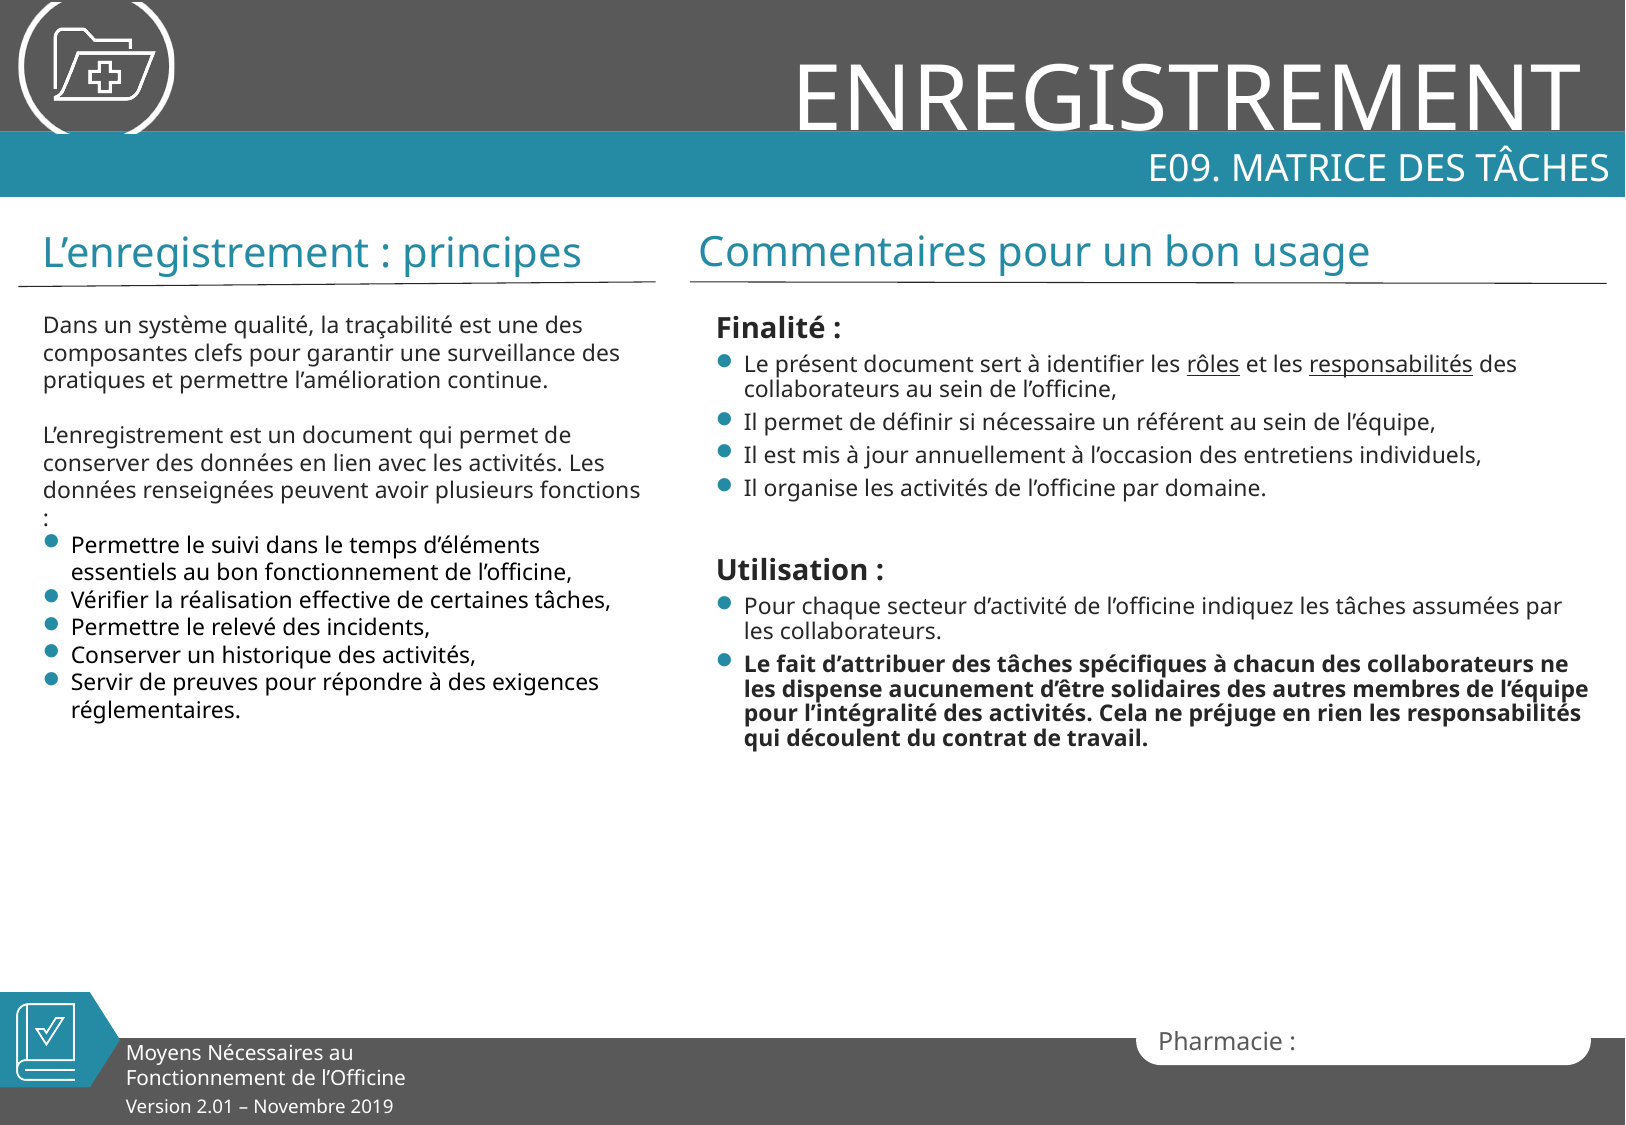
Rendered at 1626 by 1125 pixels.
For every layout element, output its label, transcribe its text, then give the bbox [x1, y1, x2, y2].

picture [16, 1003, 75, 1081]
title E09. Matrice des tâches [52, 132, 1625, 207]
picture [18, 2, 175, 134]
list Finalité : Le présent document sert à identifier les rôles et les responsabilités des collaborateurs au sein de l’officine, Il permet de définir si nécessaire un référent au sein de l’équipe, Il est mis à jour annuellement à l’occasion des entretiens individuels, Il organise les activités de l’officine par domaine. Utilisation : Pour chaque secteur d’activité de l’officine indiquez les tâches assumées par les collaborateurs. Le fait d’attribuer des tâches spécifiques à chacun des collaborateurs ne les dispense aucunement d’être solidaires des autres membres de l’équipe pour l’intégralité des activités. Cela ne préjuge en rien les responsabilités qui découlent du contrat de travail. [700, 305, 1608, 736]
